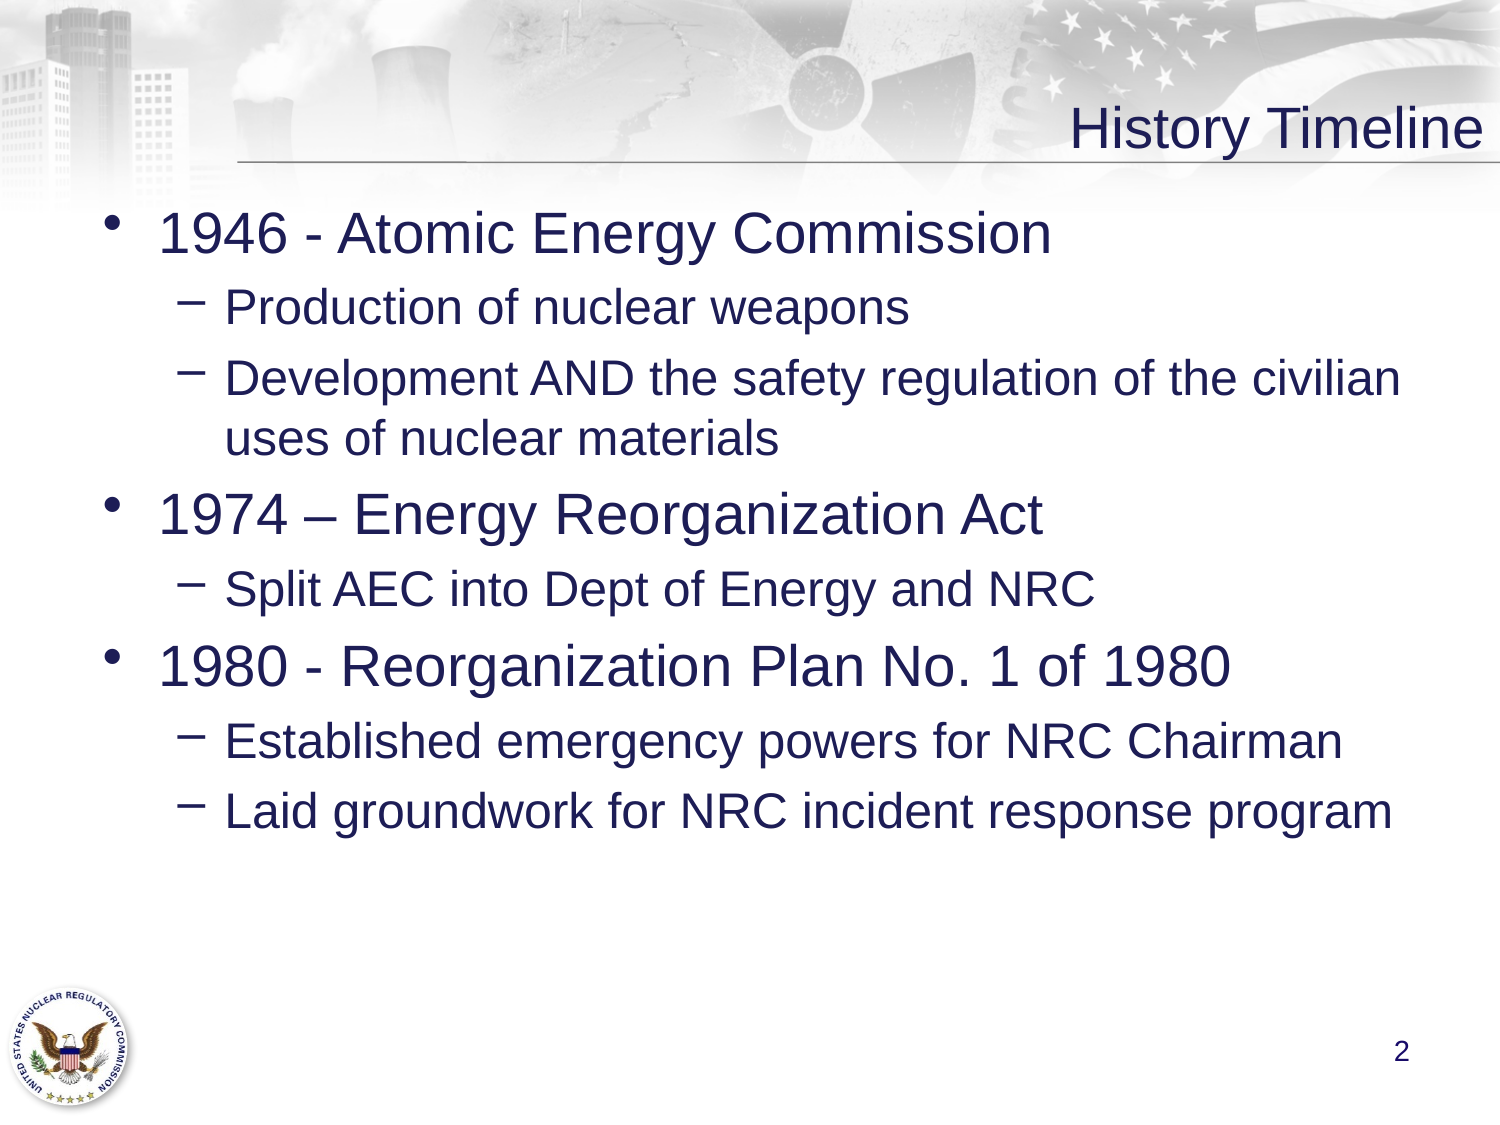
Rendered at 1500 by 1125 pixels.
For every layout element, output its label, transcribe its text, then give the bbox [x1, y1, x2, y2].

picture [9, 987, 128, 1106]
list 1946 - Atomic Energy Commission Production of nuclear weapons Development AND the safety regulation of the civilian uses of nuclear materials 1974 – Energy Reorganization Act Split AEC into Dept of Energy and NRC 1980 - Reorganization Plan No. 1 of 1980 Established emergency powers for NRC Chairman Laid groundwork for NRC incident response program [87, 187, 1494, 1006]
slide_number 2 [1074, 1024, 1426, 1103]
title History Timeline [24, 73, 1500, 178]
